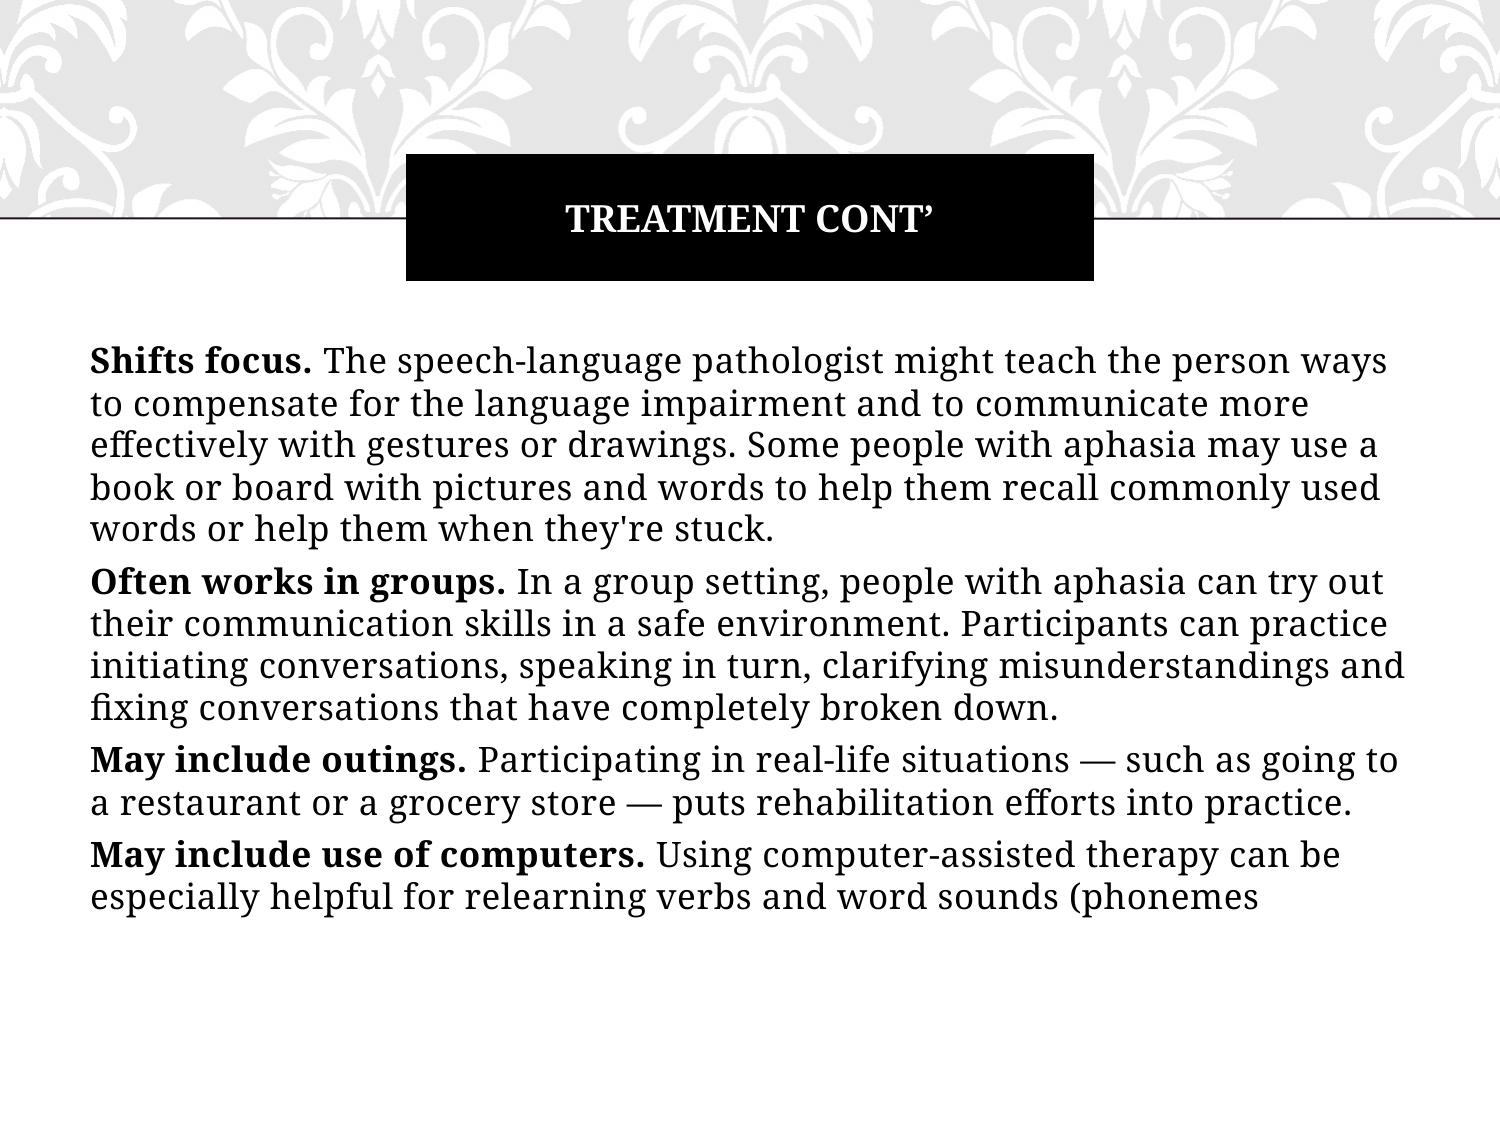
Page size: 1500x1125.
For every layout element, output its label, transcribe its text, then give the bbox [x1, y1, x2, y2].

title Treatment cont’ [406, 154, 1094, 281]
list Shifts focus. The speech-language pathologist might teach the person ways to compensate for the language impairment and to communicate more effectively with gestures or drawings. Some people with aphasia may use a book or board with pictures and words to help them recall commonly used words or help them when they're stuck. Often works in groups. In a group setting, people with aphasia can try out their communication skills in a safe environment. Participants can practice initiating conversations, speaking in turn, clarifying misunderstandings and fixing conversations that have completely broken down. May include outings. Participating in real-life situations — such as going to a restaurant or a grocery store — puts rehabilitation efforts into practice. May include use of computers. Using computer-assisted therapy can be especially helpful for relearning verbs and word sounds (phonemes [75, 331, 1425, 1000]
